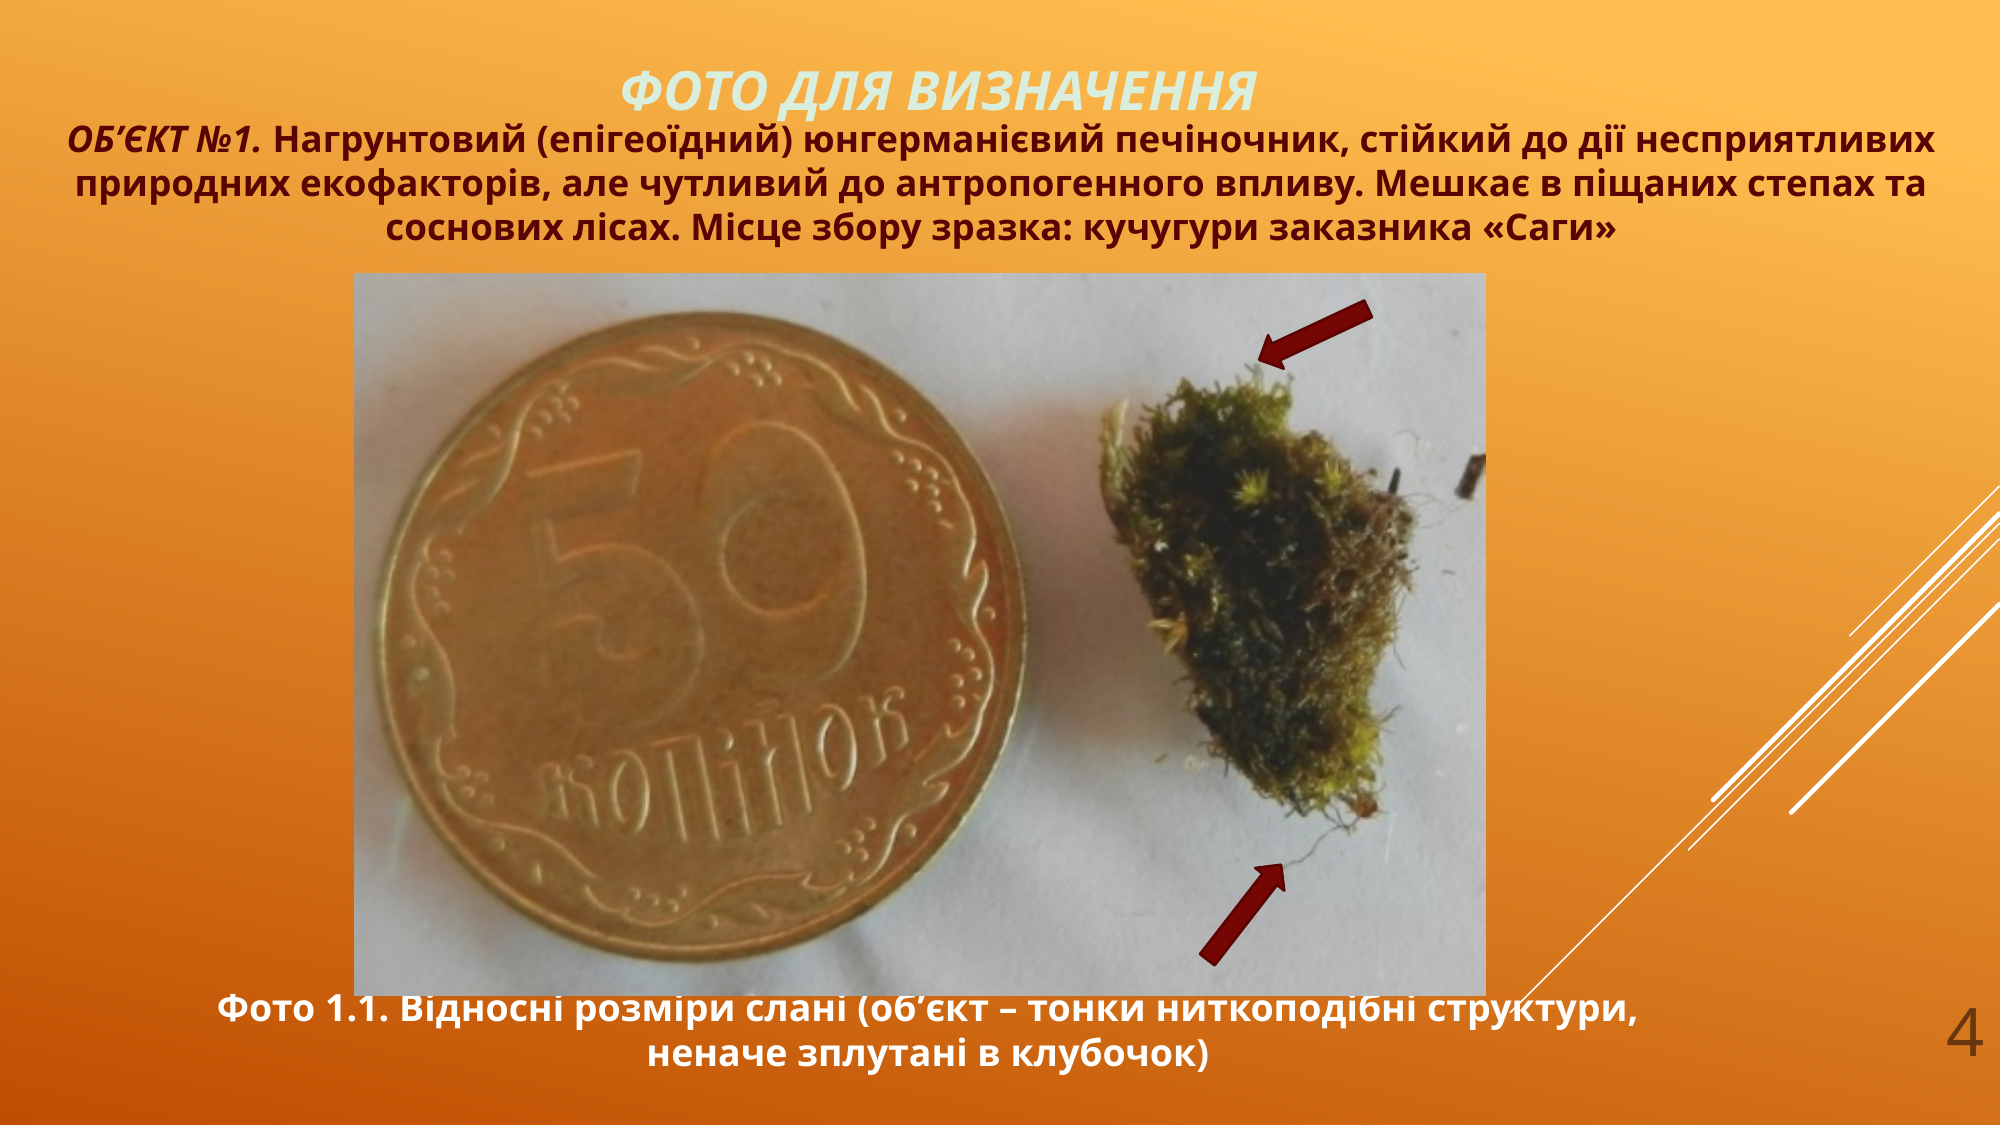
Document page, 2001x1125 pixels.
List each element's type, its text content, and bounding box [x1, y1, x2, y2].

title Фото для визначення [604, 10, 1296, 105]
slide_number 4 [1812, 978, 2000, 1089]
text_box Об’єкт №1. Нагрунтовий (епігеоїдний) юнгерманієвий печіночник, стійкий до дії несприятливих природних екофакторів, але чутливий до антропогенного впливу. Мешкає в піщаних степах та соснових лісах. Місце збору зразка: кучугури заказника «Саги» [28, 105, 1976, 256]
text_box Фото 1.1. Відносні розміри слані (об’єкт – тонки ниткоподібні структури, неначе зплутані в клубочок) [132, 976, 1724, 1082]
picture [354, 273, 1487, 996]
